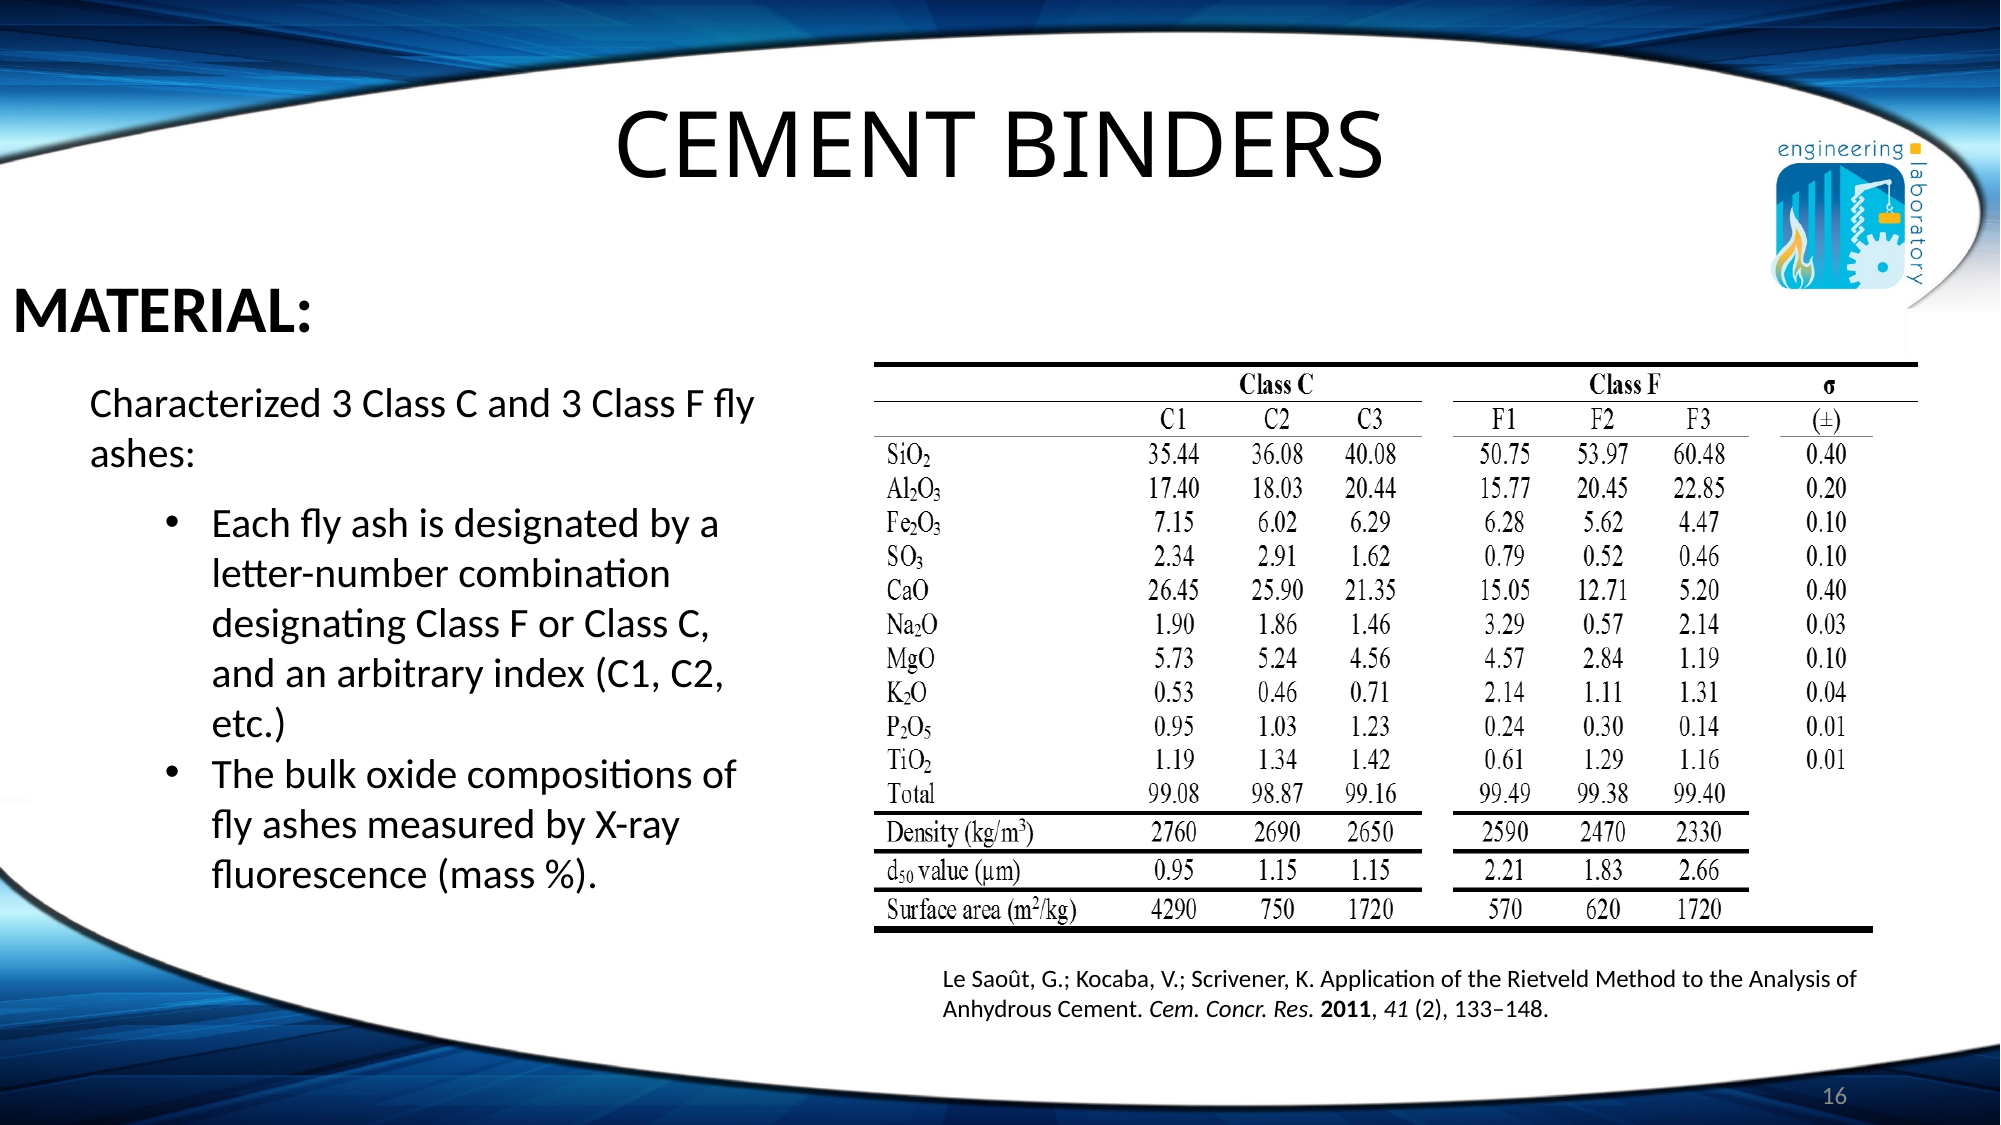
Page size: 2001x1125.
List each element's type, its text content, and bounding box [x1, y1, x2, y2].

slide_number 16 [1412, 1065, 1863, 1125]
title CEMENT BINDERS [137, 74, 1863, 222]
text_box Le Saoût, G.; Kocaba, V.; Scrivener, K. Application of the Rietveld Method to the Analysis of Anhydrous Cement. Cem. Concr. Res. 2011, 41 (2), 133–148. [928, 973, 1928, 1030]
text_box Characterized 3 Class C and 3 Class F fly ashes: Each fly ash is designated by a letter-number combination designating Class F or Class C, and an arbitrary index (C1, C2, etc.) The bulk oxide compositions of fly ashes measured by X-ray fluorescence (mass %). [74, 368, 776, 904]
list MATERIAL: [0, 268, 1056, 919]
picture [0, 0, 2000, 1125]
